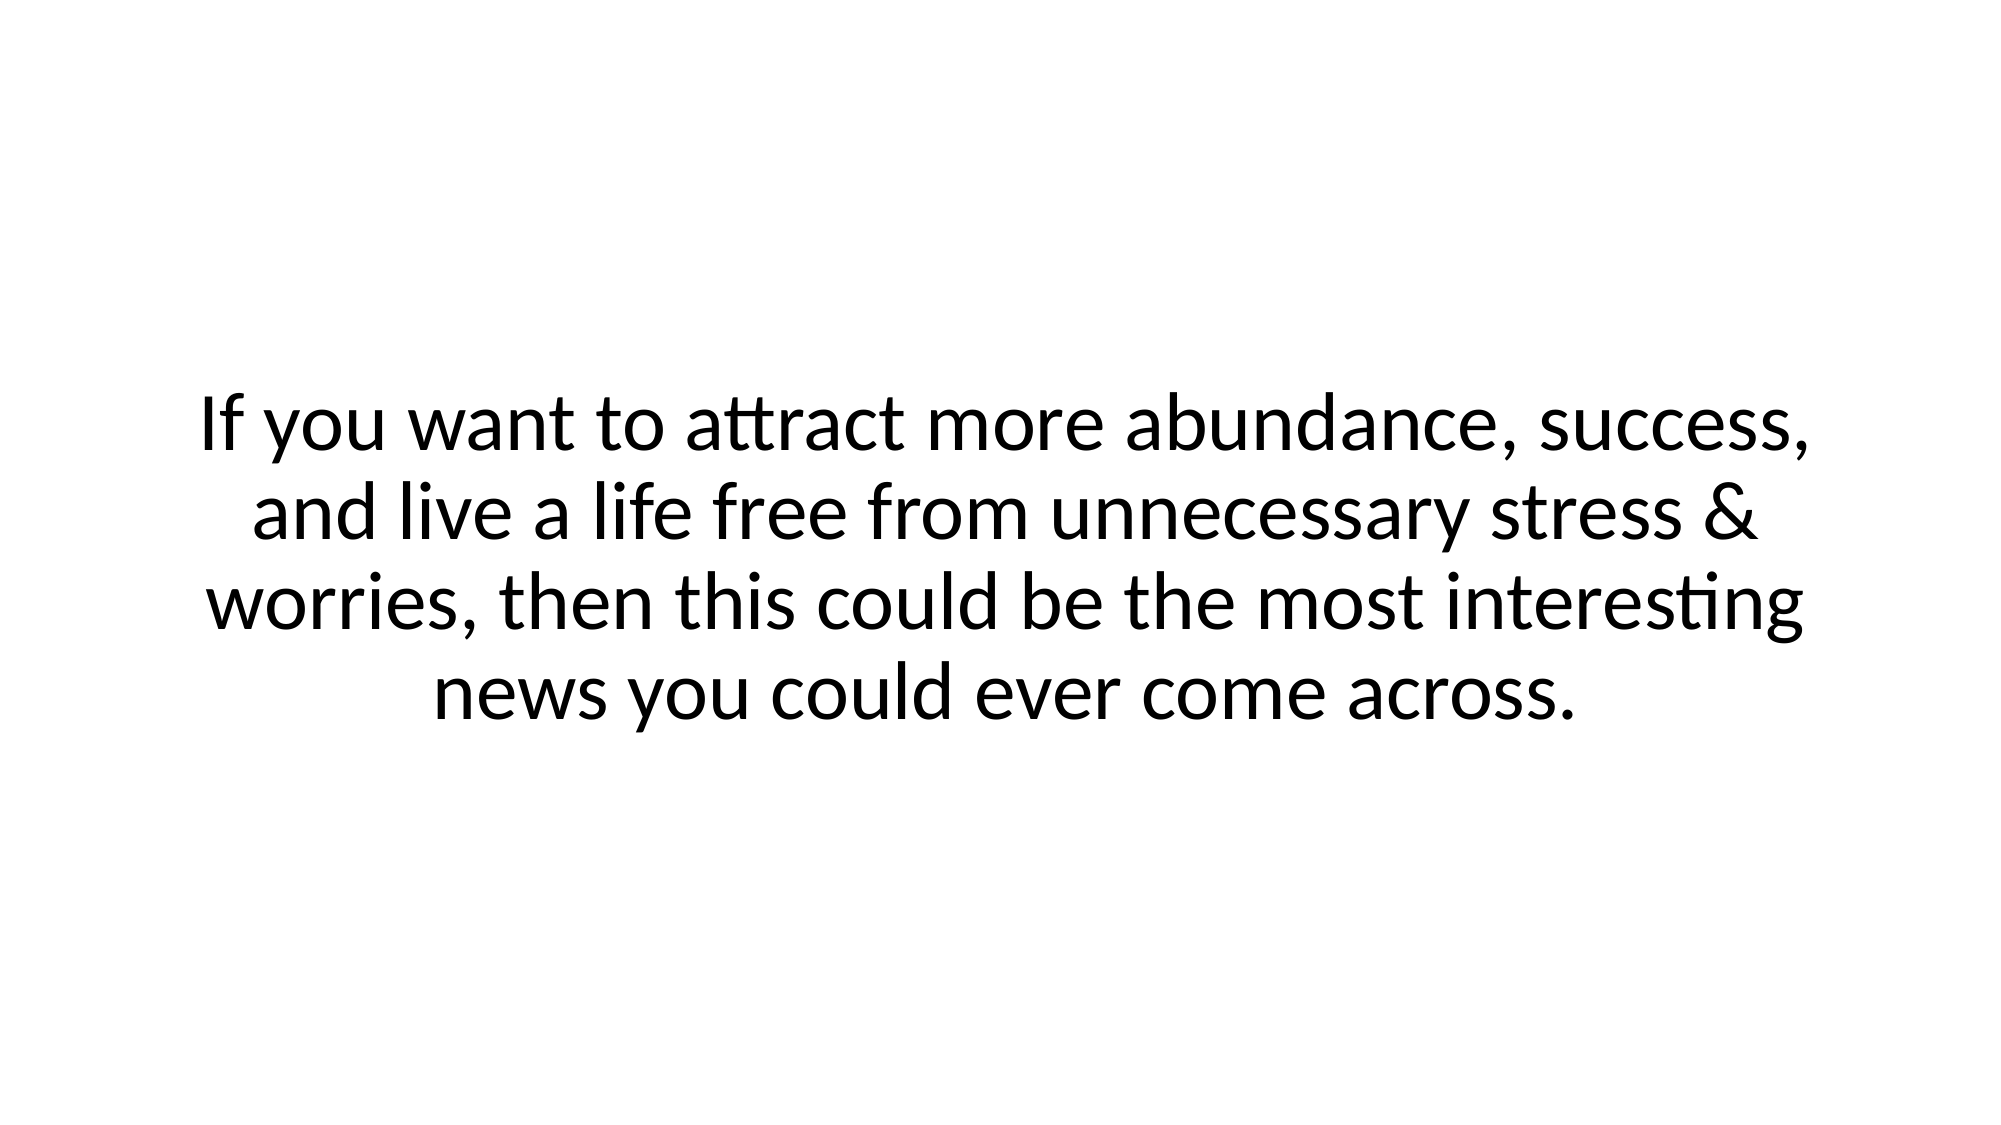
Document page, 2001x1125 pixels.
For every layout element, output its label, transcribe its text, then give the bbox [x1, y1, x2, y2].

list If you want to attract more abundance, success, and live a life free from unnecessary stress & worries, then this could be the most interesting news you could ever come across. [143, 370, 1869, 918]
